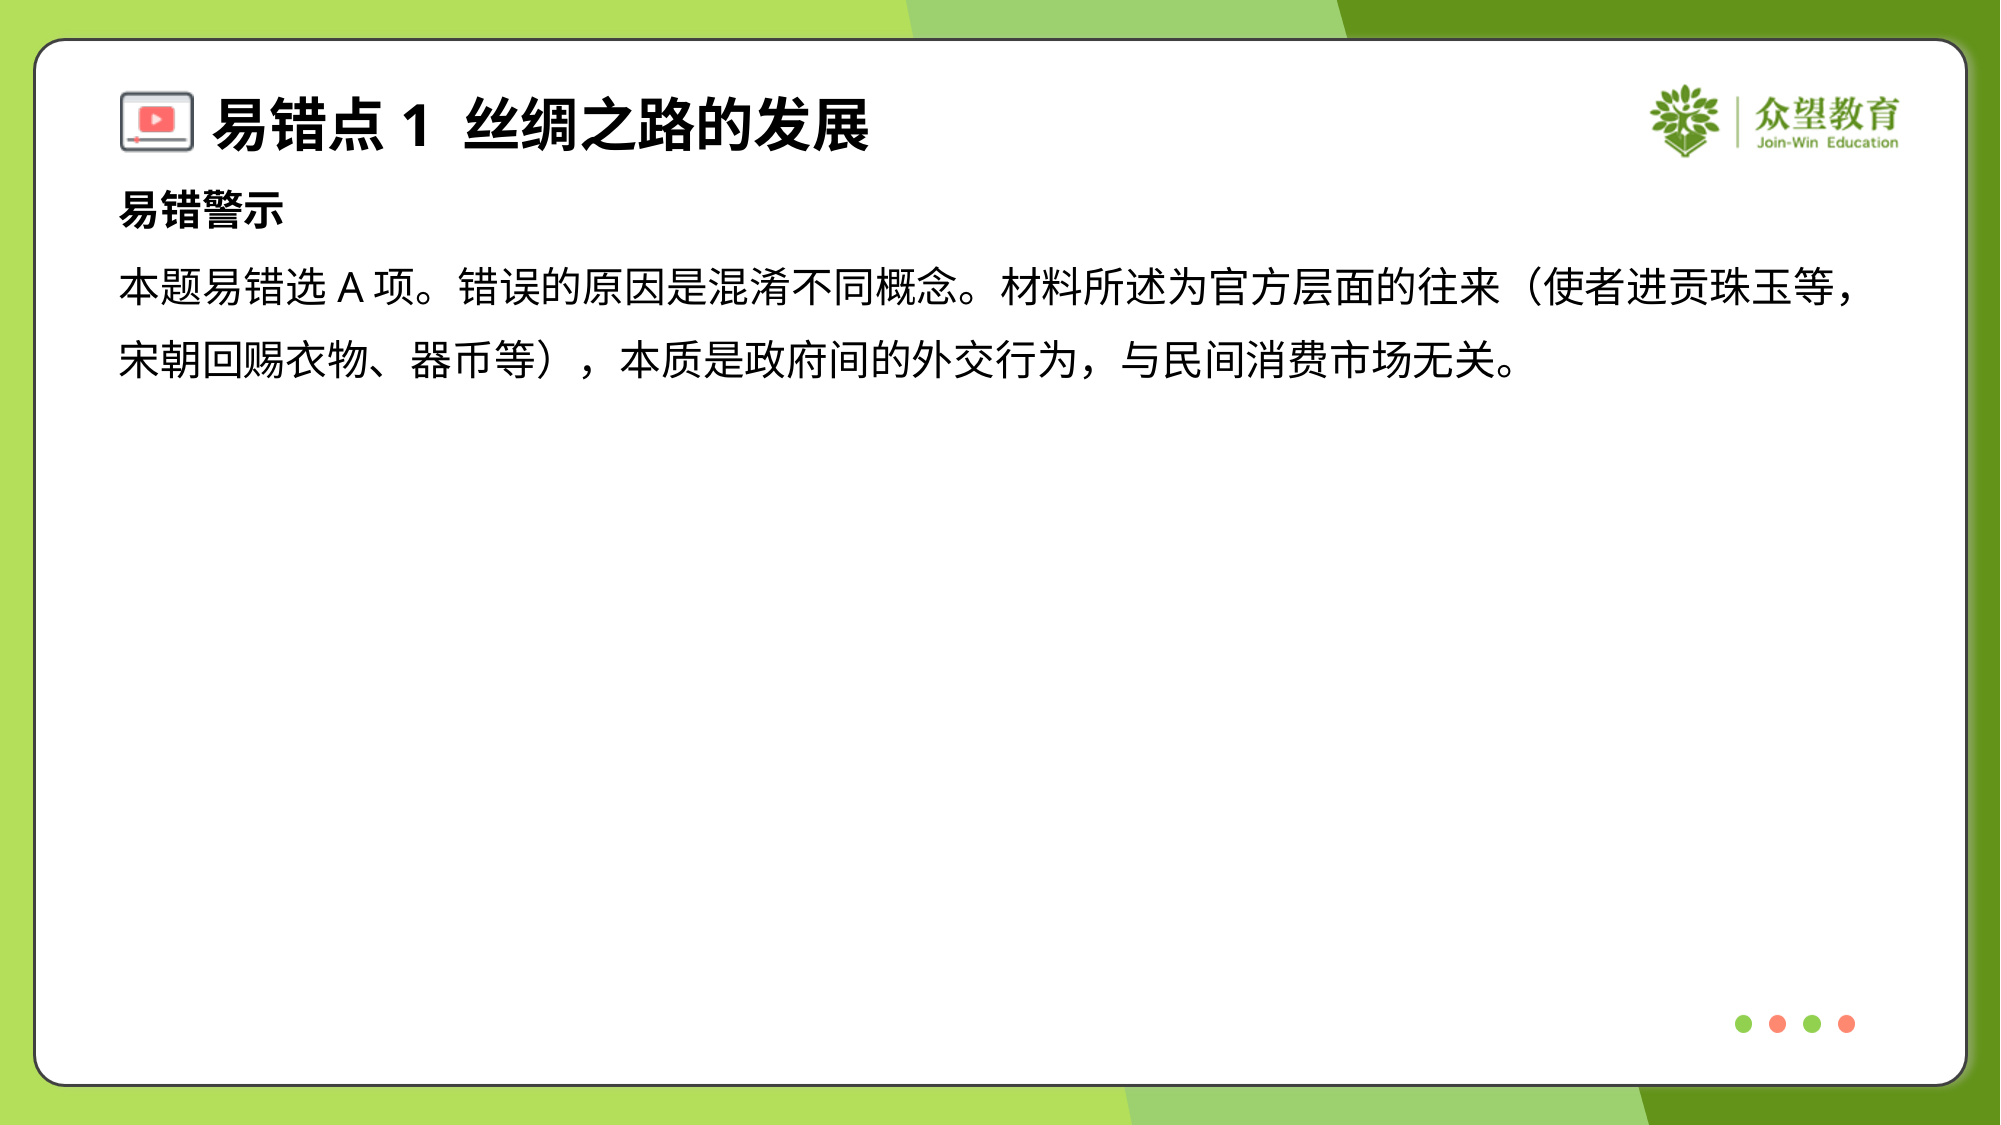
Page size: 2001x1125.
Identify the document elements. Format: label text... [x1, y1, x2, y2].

text_box 易错警示 本题易错选A项。错误的原因是混淆不同概念。材料所述为官方层面的往来（使者进贡珠玉等， 宋朝回赐衣物、器币等），本质是政府间的外交行为，与民间消费市场无关。 [118, 158, 1883, 377]
picture [0, 0, 2000, 1125]
